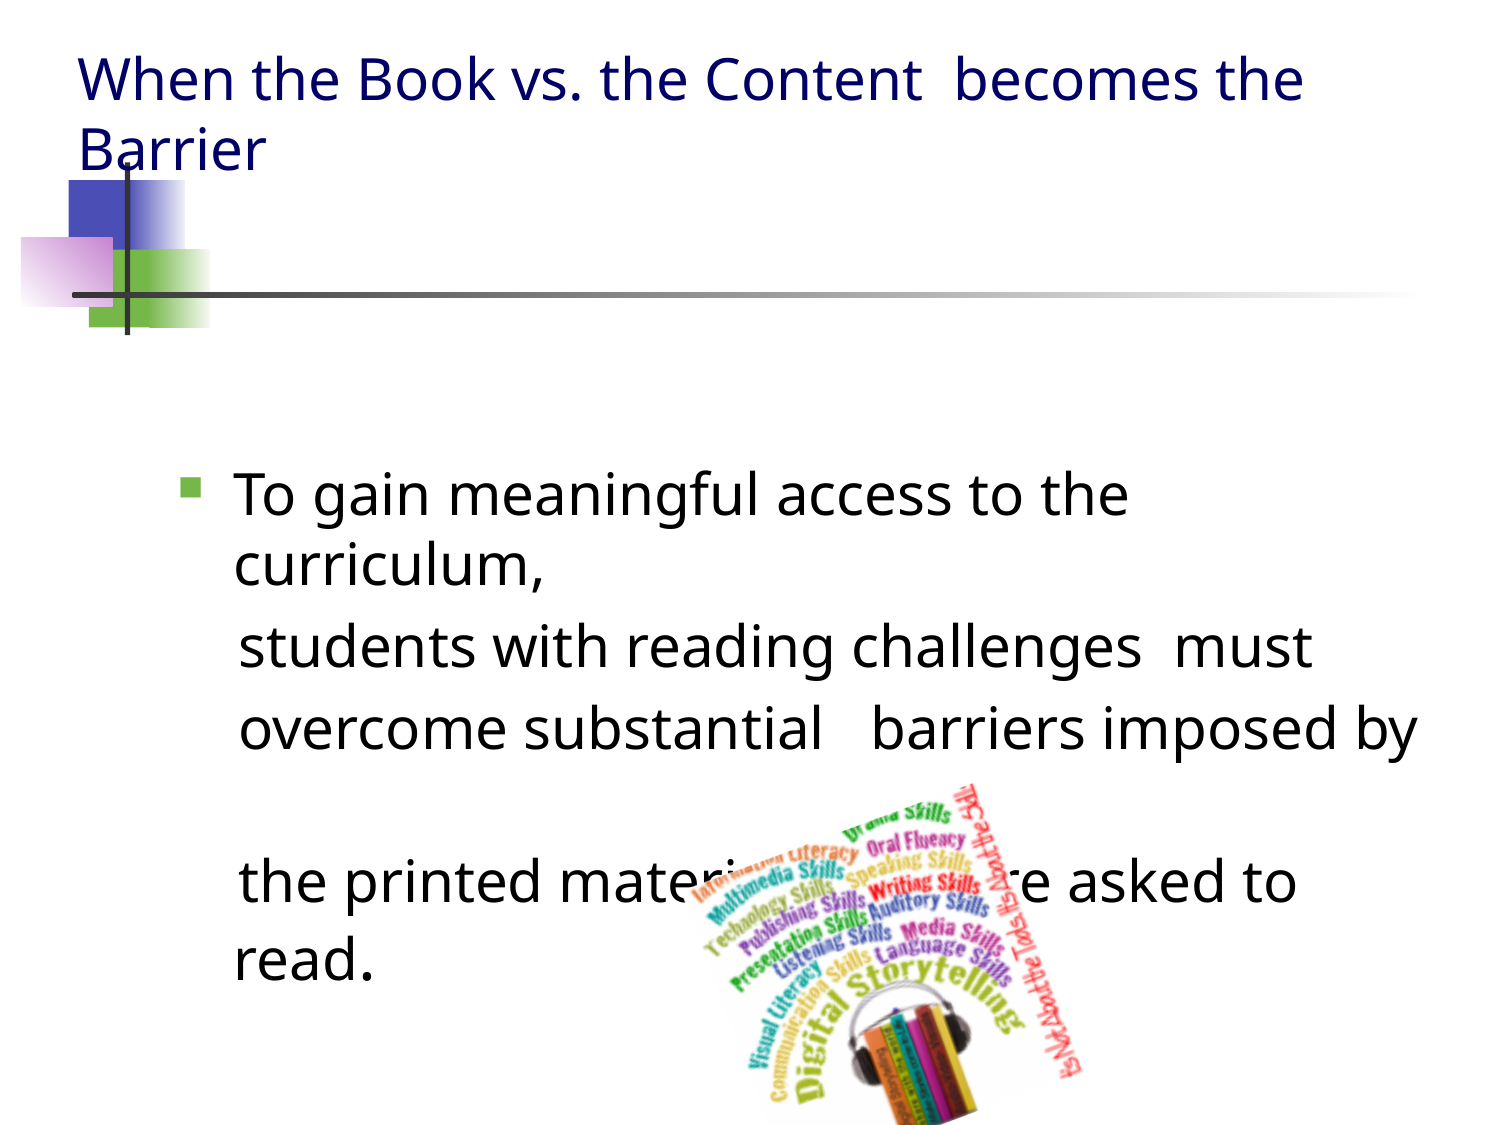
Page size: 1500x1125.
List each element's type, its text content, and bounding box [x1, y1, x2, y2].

list To gain meaningful access to the curriculum, students with reading challenges must overcome substantial barriers imposed by the printed materials they are asked to read. [162, 449, 1438, 1125]
picture [682, 783, 1083, 1125]
title When the Book vs. the Content becomes the Barrier [62, 0, 1463, 191]
